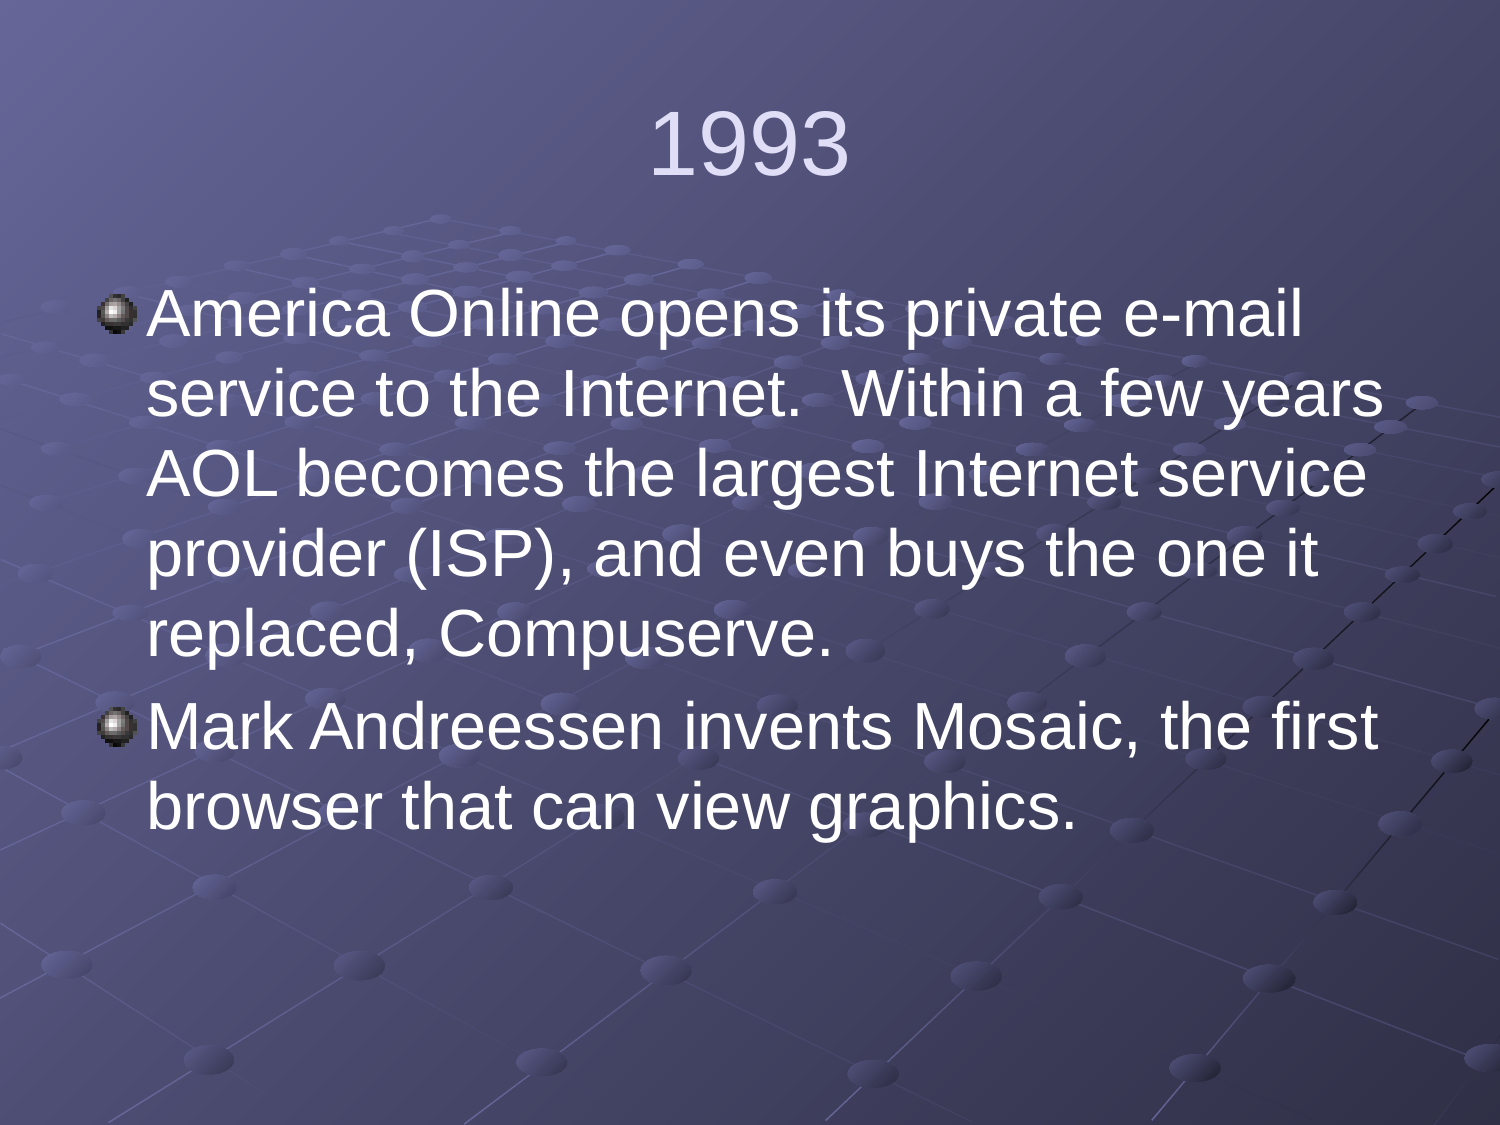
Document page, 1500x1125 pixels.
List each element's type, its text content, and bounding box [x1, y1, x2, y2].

picture [90, 286, 137, 334]
title 1993 [75, 45, 1425, 233]
list America Online opens its private e-mail service to the Internet. Within a few years AOL becomes the largest Internet service provider (ISP), and even buys the one it replaced, Compuserve. Mark Andreessen invents Mosaic, the first browser that can view graphics. [75, 262, 1425, 1007]
picture [90, 699, 137, 747]
